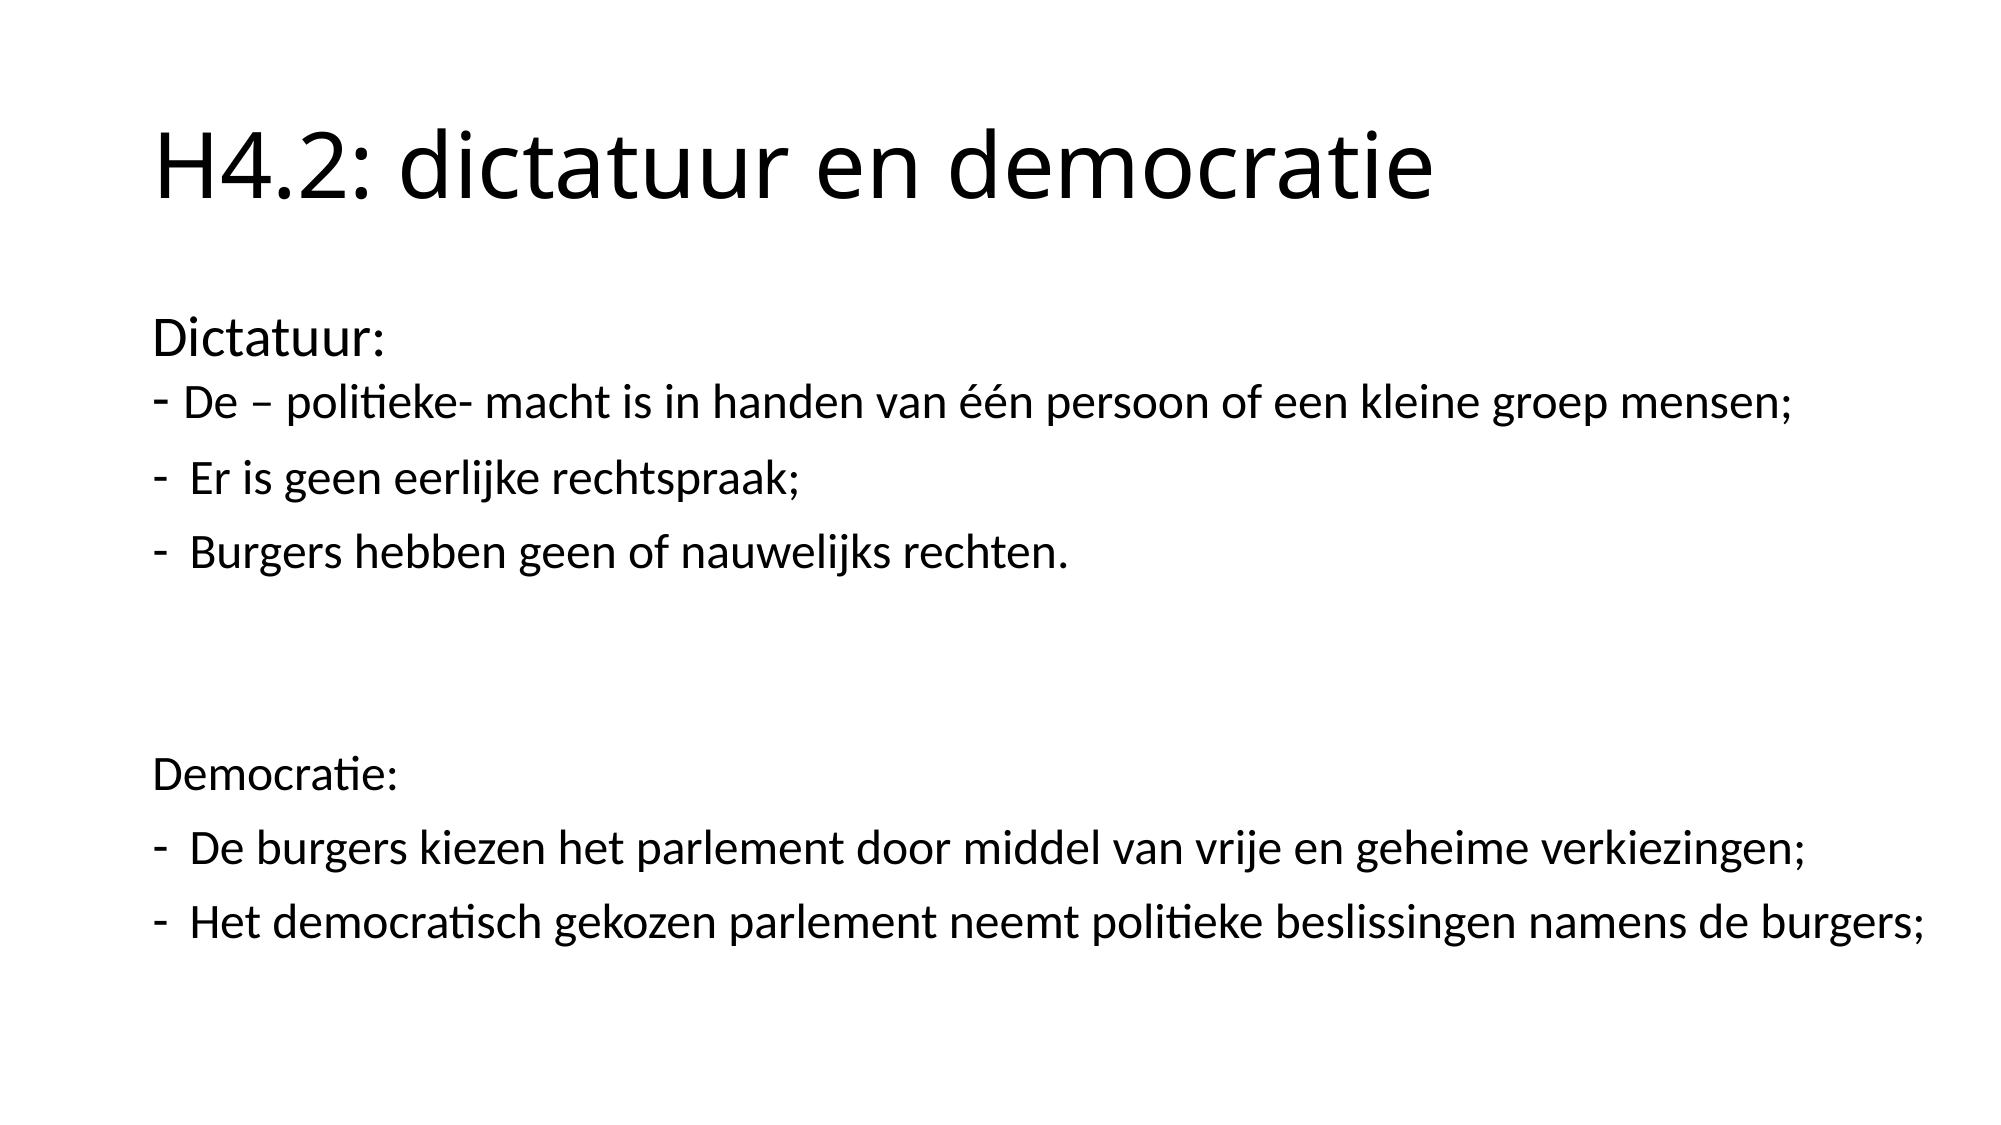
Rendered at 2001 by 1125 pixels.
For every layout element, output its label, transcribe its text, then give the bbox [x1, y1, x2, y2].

list Dictatuur: - De – politieke- macht is in handen van één persoon of een kleine groep mensen; Er is geen eerlijke rechtspraak; Burgers hebben geen of nauwelijks rechten. Democratie: De burgers kiezen het parlement door middel van vrije en geheime verkiezingen; Het democratisch gekozen parlement neemt politieke beslissingen namens de burgers; [137, 299, 1943, 1014]
title H4.2: dictatuur en democratie [137, 59, 1863, 278]
